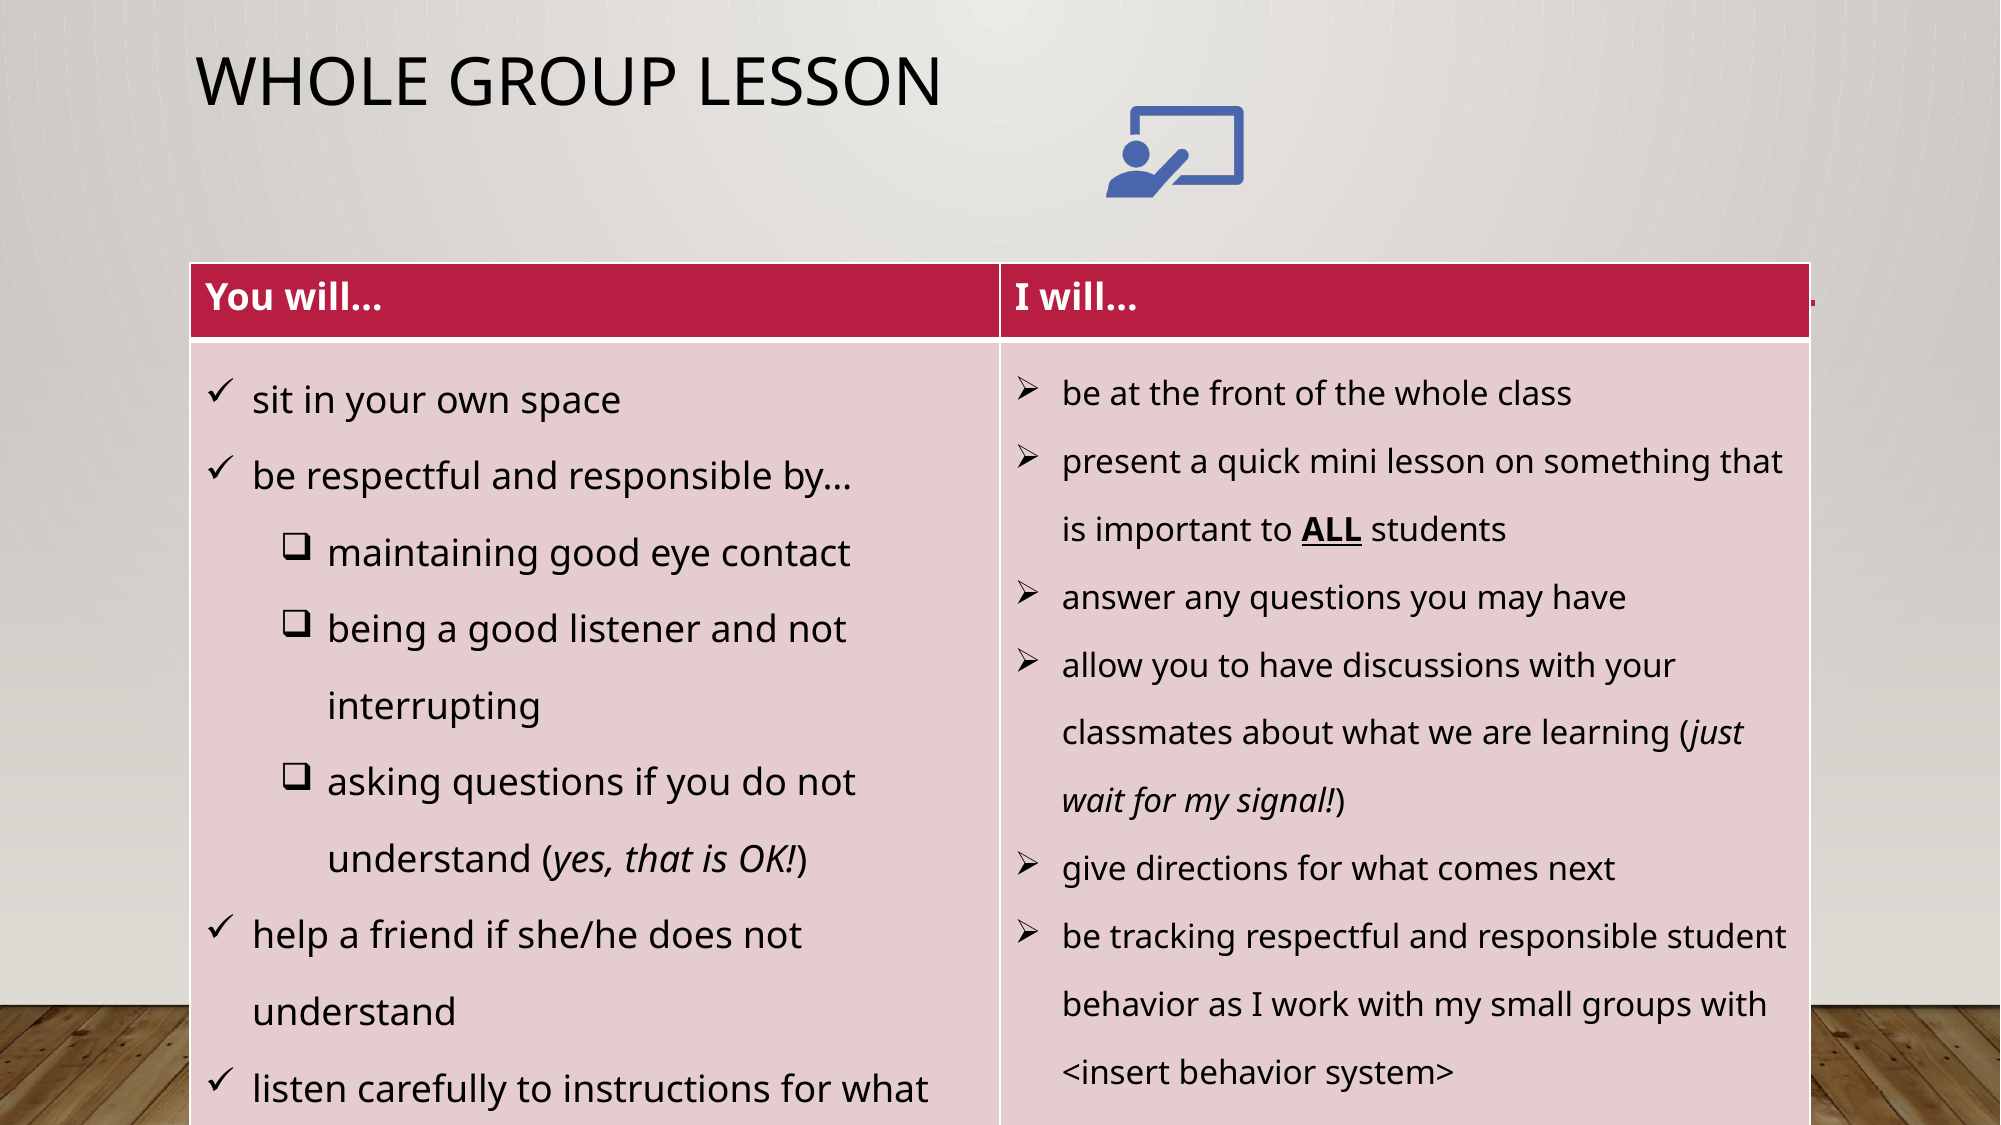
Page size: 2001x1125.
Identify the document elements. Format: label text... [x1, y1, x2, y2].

table_header You will… [191, 264, 999, 337]
picture [1811, 1005, 2000, 1125]
picture [0, 1005, 189, 1125]
table_cell sit in your own space be respectful and responsible by… maintaining good eye contact being a good listener and not interrupting asking questions if you do not understand (yes, that is OK!) help a friend if she/he does not understand listen carefully to instructions for what comes next [191, 343, 999, 1125]
picture [1099, 76, 1250, 227]
title Whole Group Lesson [179, 40, 1800, 263]
table_header I will... [1001, 264, 1809, 337]
table_cell be at the front of the whole class present a quick mini lesson on something that is important to ALL students answer any questions you may have allow you to have discussions with your classmates about what we are learning (just wait for my signal!) give directions for what comes next be tracking respectful and responsible student behavior as I work with my small groups with <insert behavior system> [1001, 343, 1809, 1125]
